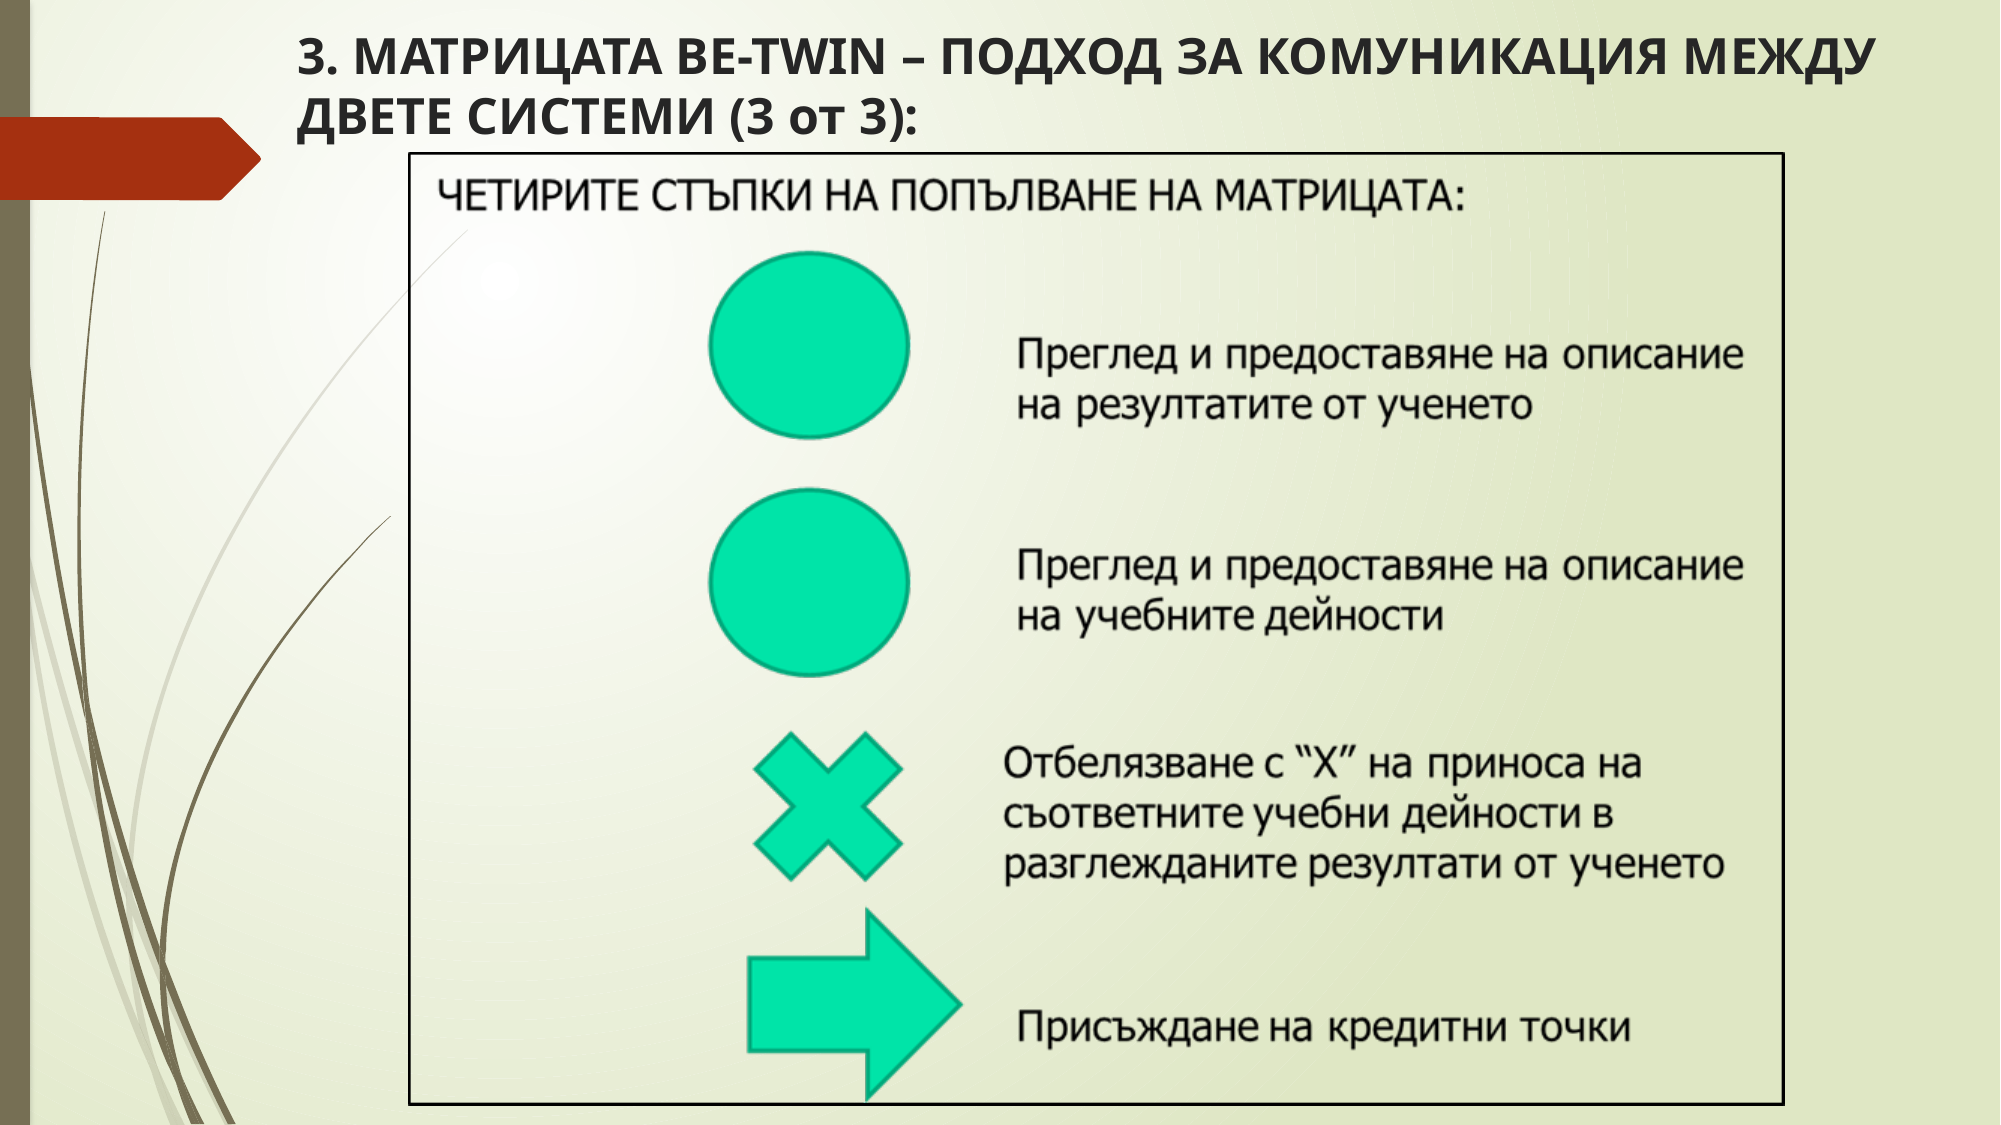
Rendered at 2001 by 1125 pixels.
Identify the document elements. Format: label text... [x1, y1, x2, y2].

picture [407, 152, 1786, 1106]
title 3. МАТРИЦАТА BE-TWIN – ПОДХОД ЗА КОМУНИКАЦИЯ МЕЖДУ ДВЕТЕ СИСТЕМИ (3 от 3): [281, 16, 1957, 155]
